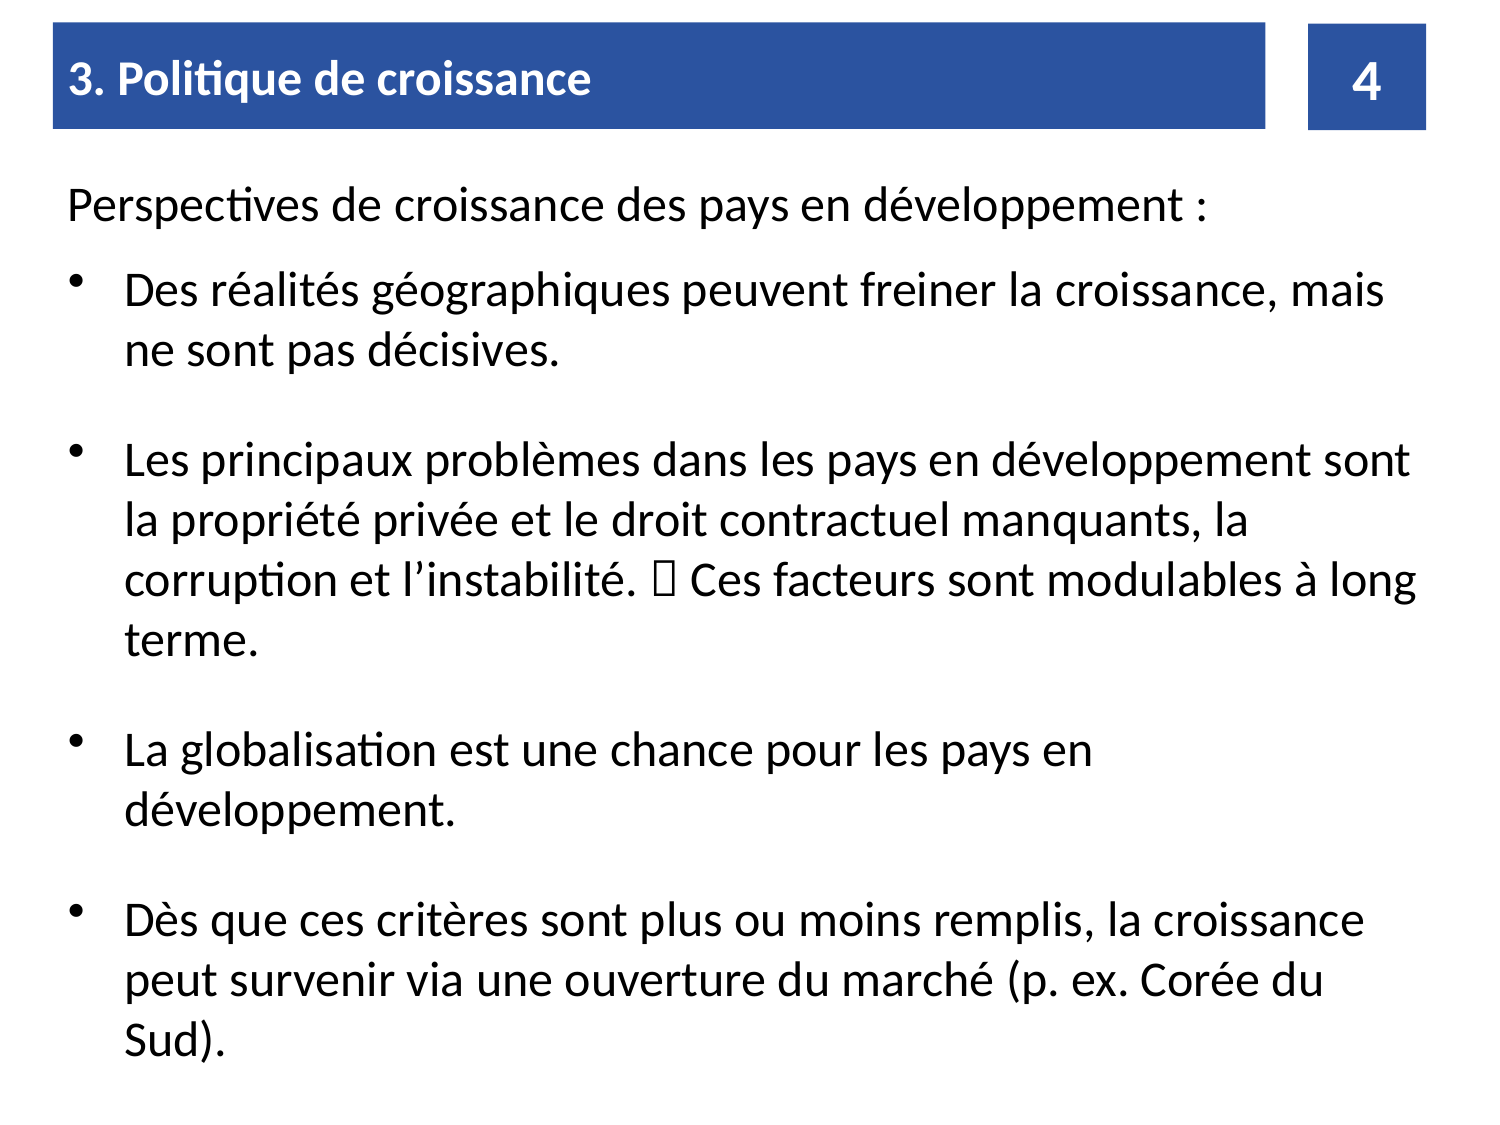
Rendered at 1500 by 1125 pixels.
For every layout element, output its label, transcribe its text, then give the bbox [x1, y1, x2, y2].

text_box Perspectives de croissance des pays en développement : Des réalités géographiques peuvent freiner la croissance, mais ne sont pas décisives. Les principaux problèmes dans les pays en développement sont la propriété privée et le droit contractuel manquants, la corruption et l’instabilité.  Ces facteurs sont modulables à long terme. La globalisation est une chance pour les pays en développement. Dès que ces critères sont plus ou moins remplis, la croissance peut survenir via une ouverture du marché (p. ex. Corée du Sud). [53, 163, 1436, 1125]
text_box 4 [1308, 23, 1427, 131]
text_box 3. Politique de croissance [52, 22, 1266, 129]
